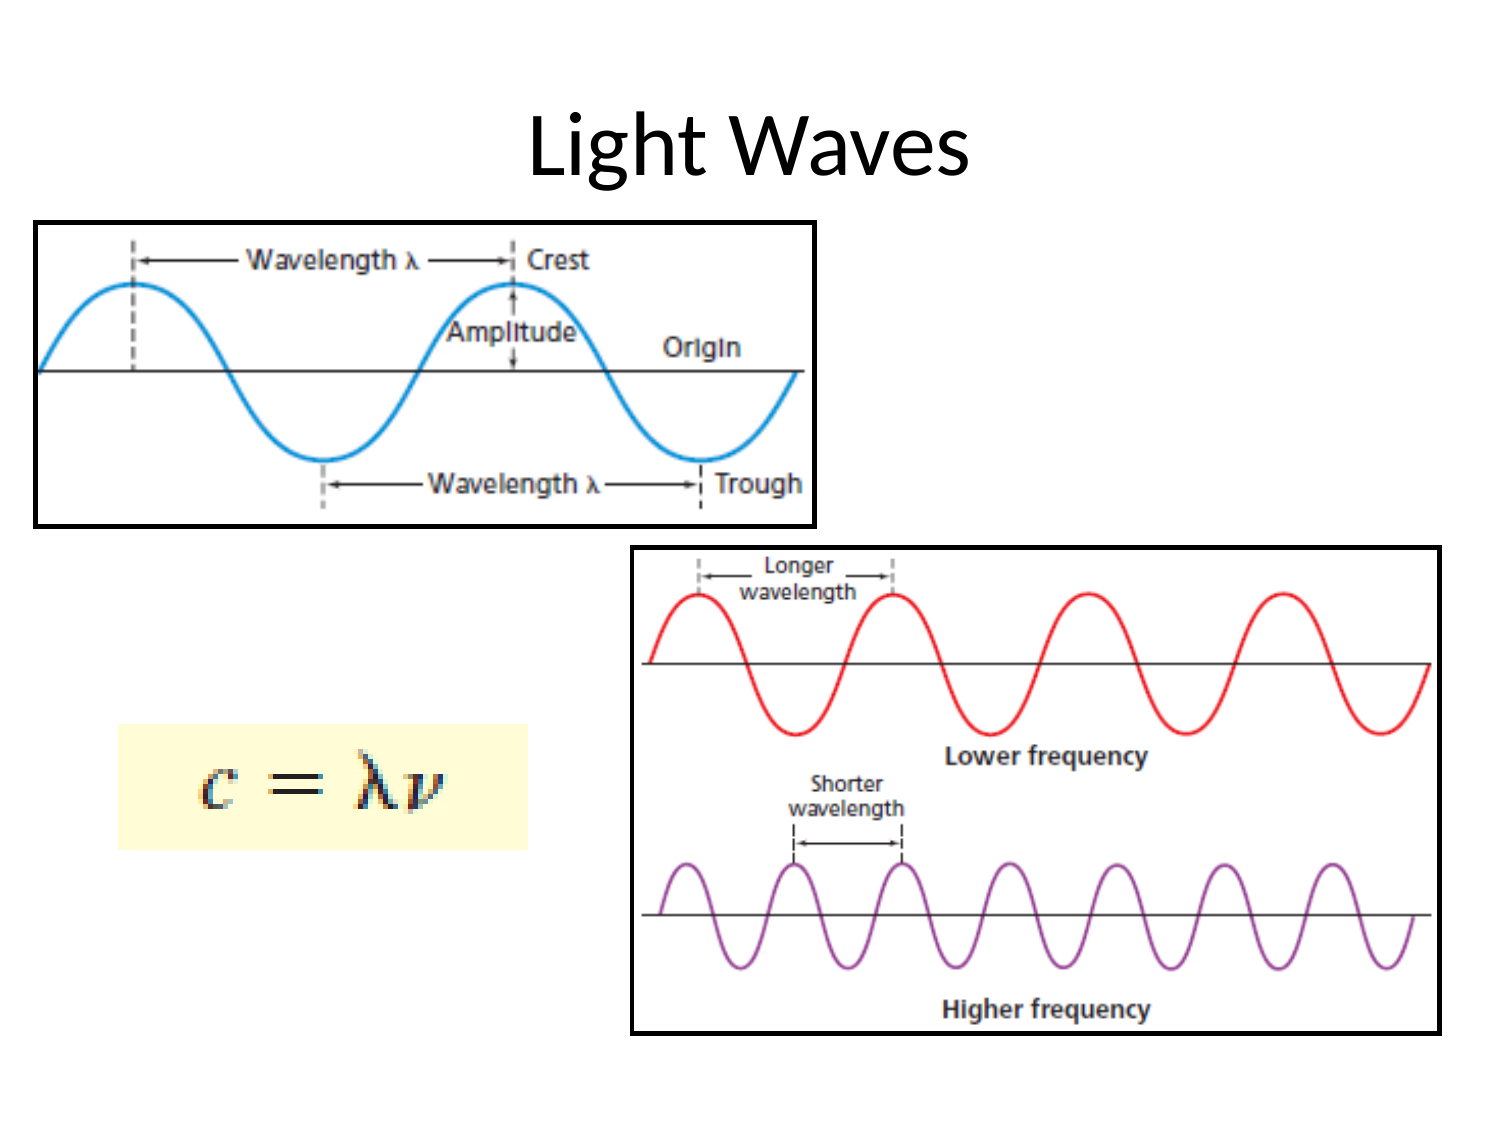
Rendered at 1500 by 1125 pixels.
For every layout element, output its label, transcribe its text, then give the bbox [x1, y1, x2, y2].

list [37, 224, 813, 525]
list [633, 549, 1438, 1032]
picture [117, 724, 534, 851]
title Light Waves [75, 45, 1425, 233]
